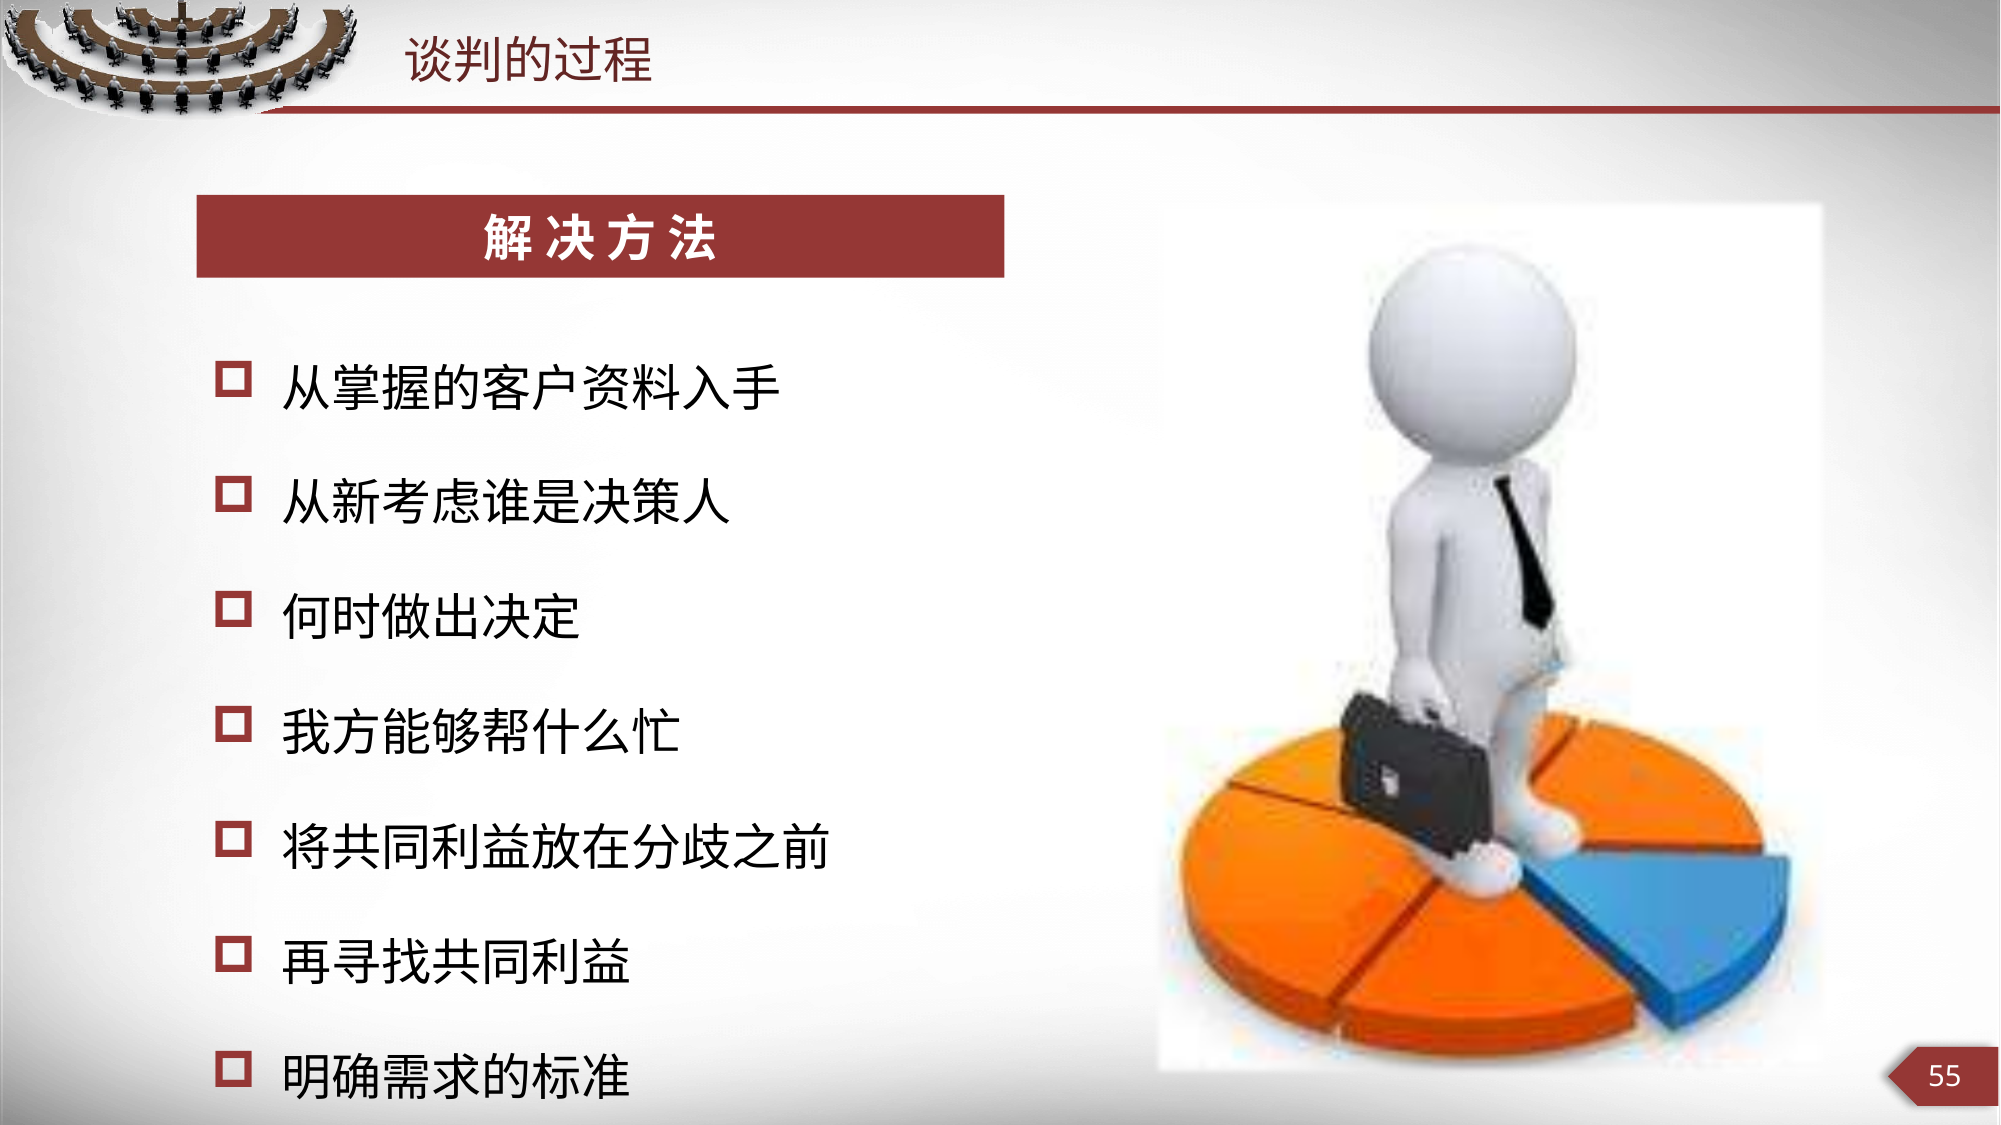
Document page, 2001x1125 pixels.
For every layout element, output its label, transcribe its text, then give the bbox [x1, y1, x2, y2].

picture [0, 0, 2001, 1125]
slide_number 55 [1889, 1046, 2000, 1107]
text_box 从掌握的客户资料入手 从新考虑谁是决策人 何时做出决定 我方能够帮什么忙 将共同利益放在分歧之前 再寻找共同利益 明确需求的标准 [196, 318, 906, 1114]
text_box 解 决 方 法 [196, 194, 1005, 278]
list 谈判的过程 [388, 11, 1074, 107]
